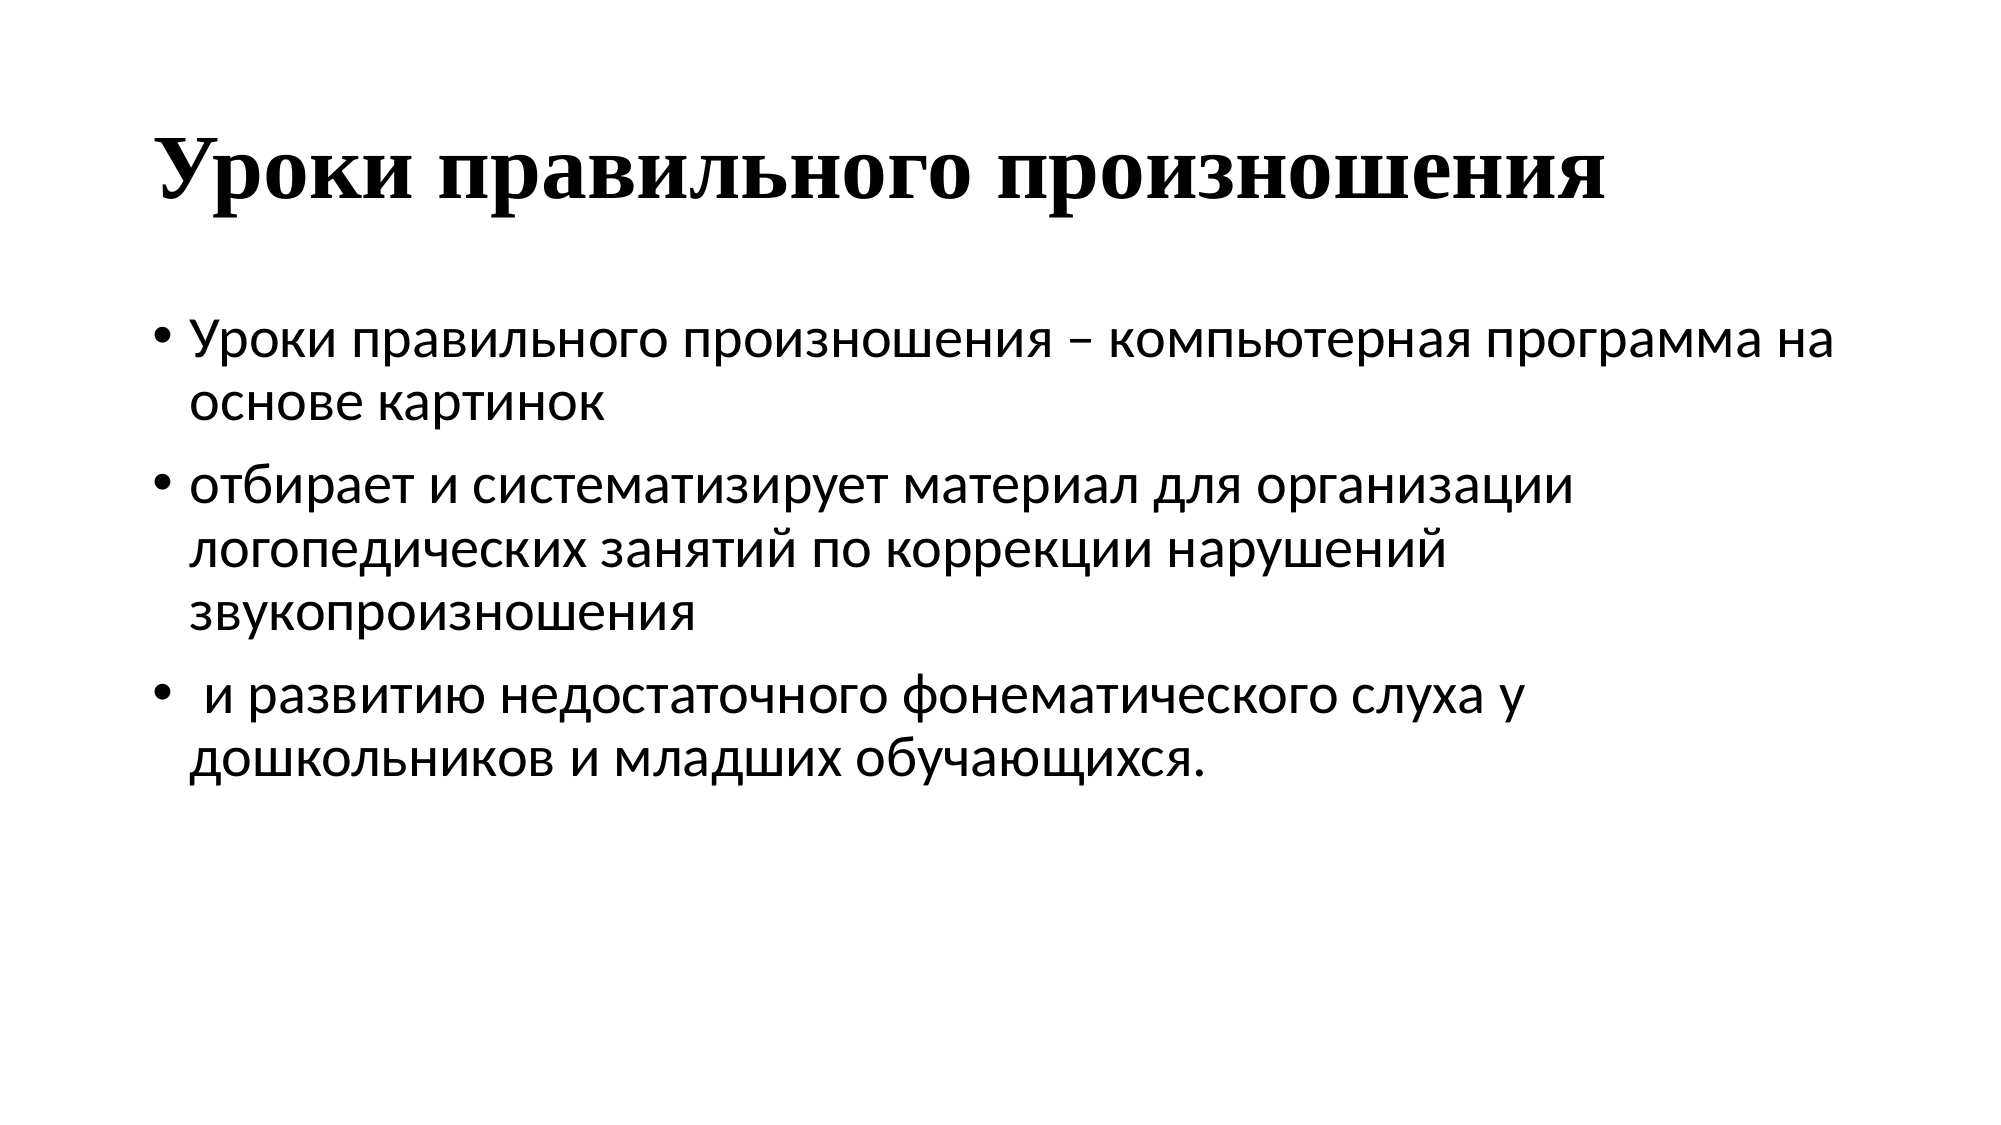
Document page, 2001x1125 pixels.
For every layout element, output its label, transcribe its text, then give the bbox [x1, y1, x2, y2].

list Уроки правильного произношения – компьютерная программа на основе картинок отбирает и систематизирует материал для организации логопедических занятий по коррекции нарушений звукопроизношения и развитию недостаточного фонематического слуха у дошкольников и младших обучающихся. [137, 299, 1863, 1014]
title Уроки правильного произношения [137, 59, 1863, 278]
